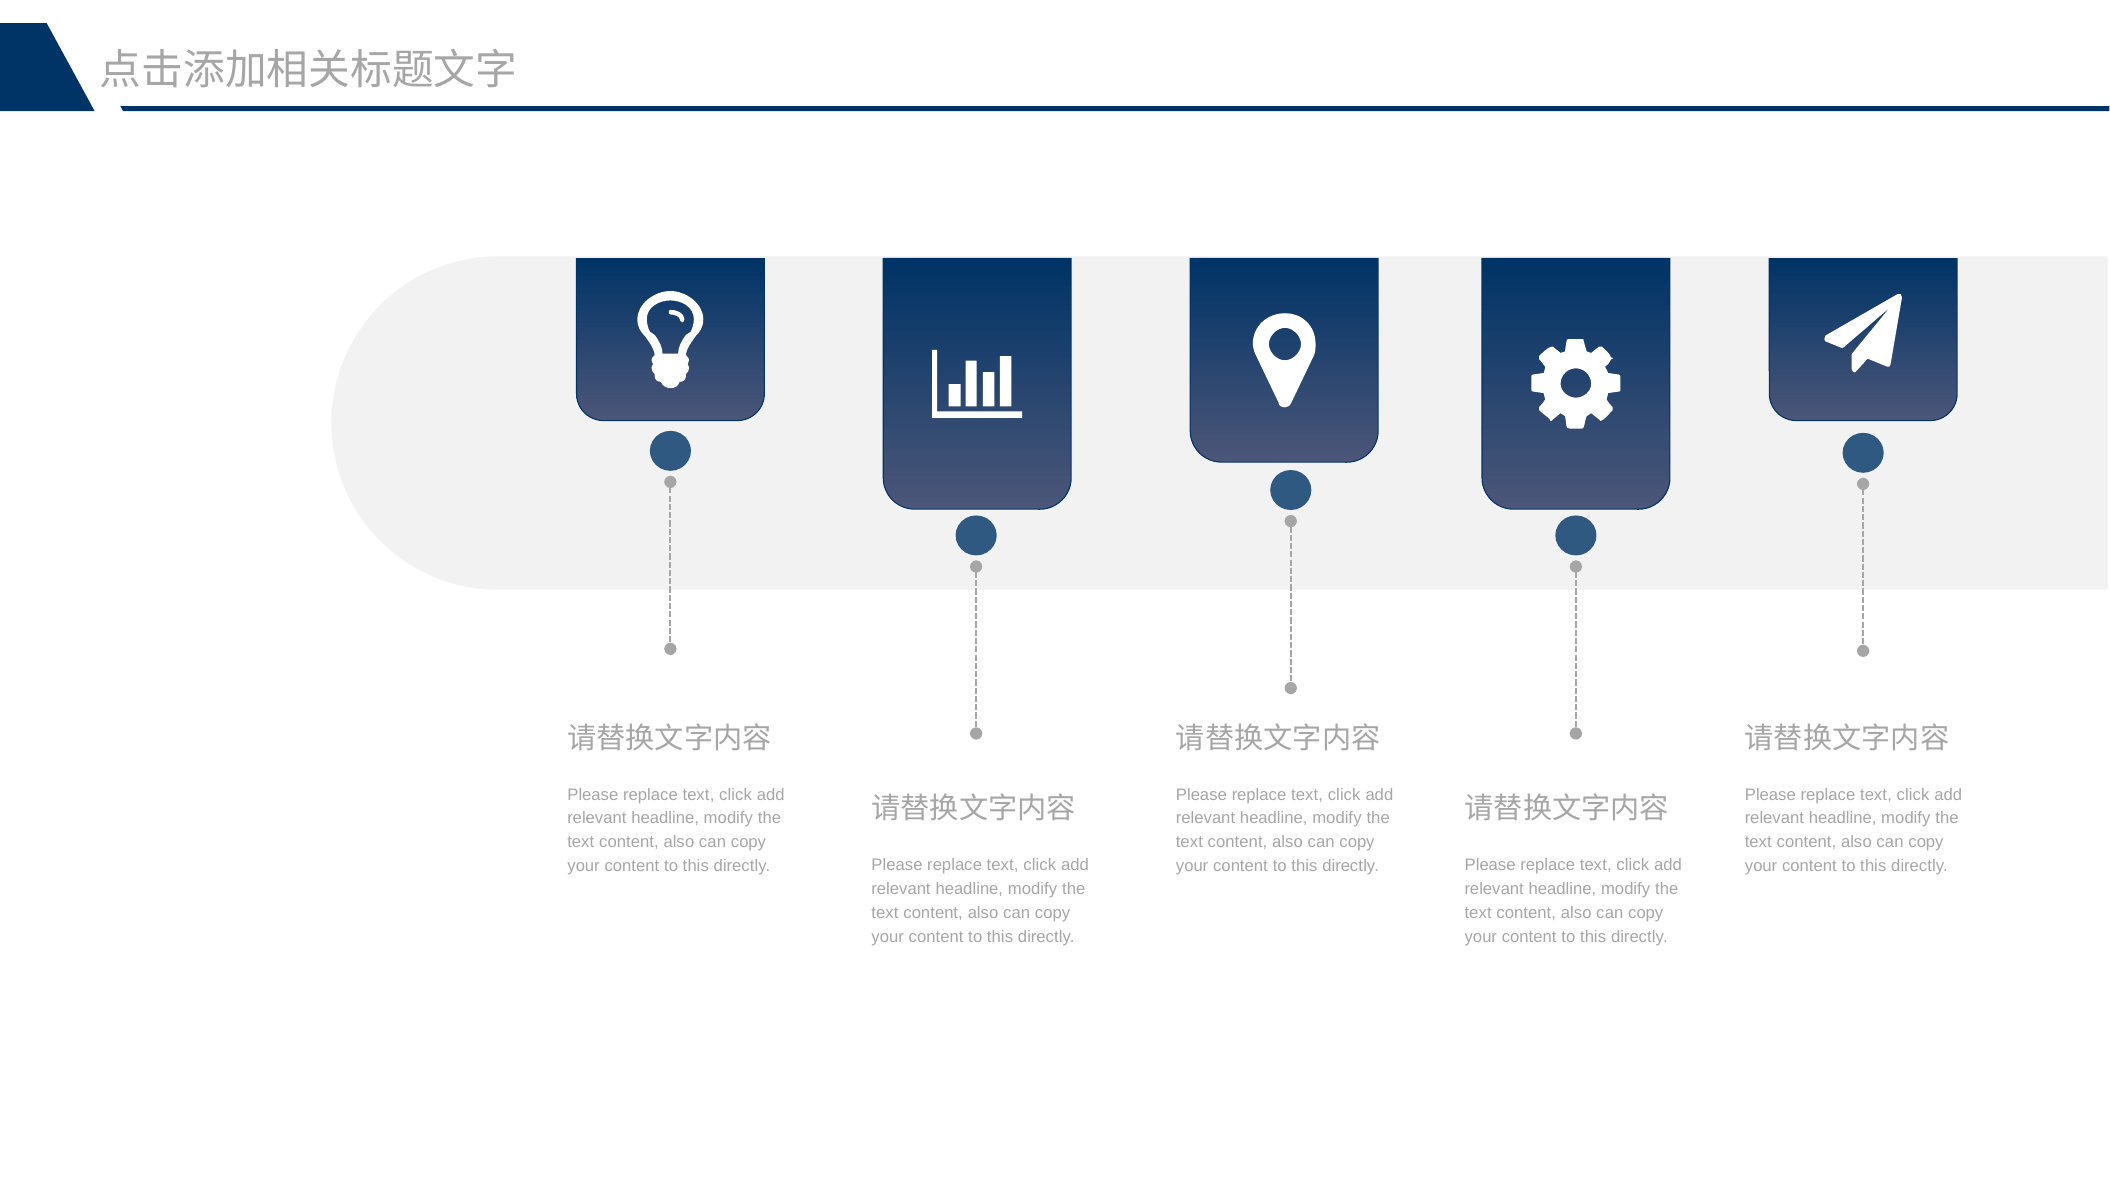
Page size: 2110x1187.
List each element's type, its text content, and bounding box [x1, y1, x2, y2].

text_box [1842, 432, 1884, 703]
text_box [1464, 784, 1699, 946]
text_box [882, 257, 1072, 510]
text_box [1481, 257, 1671, 510]
text_box [575, 258, 765, 422]
text_box [932, 349, 1023, 418]
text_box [1175, 713, 1411, 875]
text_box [955, 515, 997, 784]
text_box [637, 291, 704, 389]
text_box [118, 104, 2110, 113]
text_box [1531, 339, 1621, 429]
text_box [871, 784, 1106, 946]
text_box [330, 255, 2109, 591]
text_box [1768, 258, 1958, 422]
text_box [649, 430, 691, 701]
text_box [1270, 469, 1312, 713]
text_box 点击添加相关标题文字 [99, 42, 603, 93]
text_box [1189, 257, 1379, 463]
text_box [1252, 313, 1316, 408]
text_box [0, 22, 97, 113]
text_box [1824, 294, 1902, 373]
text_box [567, 713, 802, 875]
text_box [1744, 713, 1980, 875]
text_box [1555, 515, 1597, 784]
